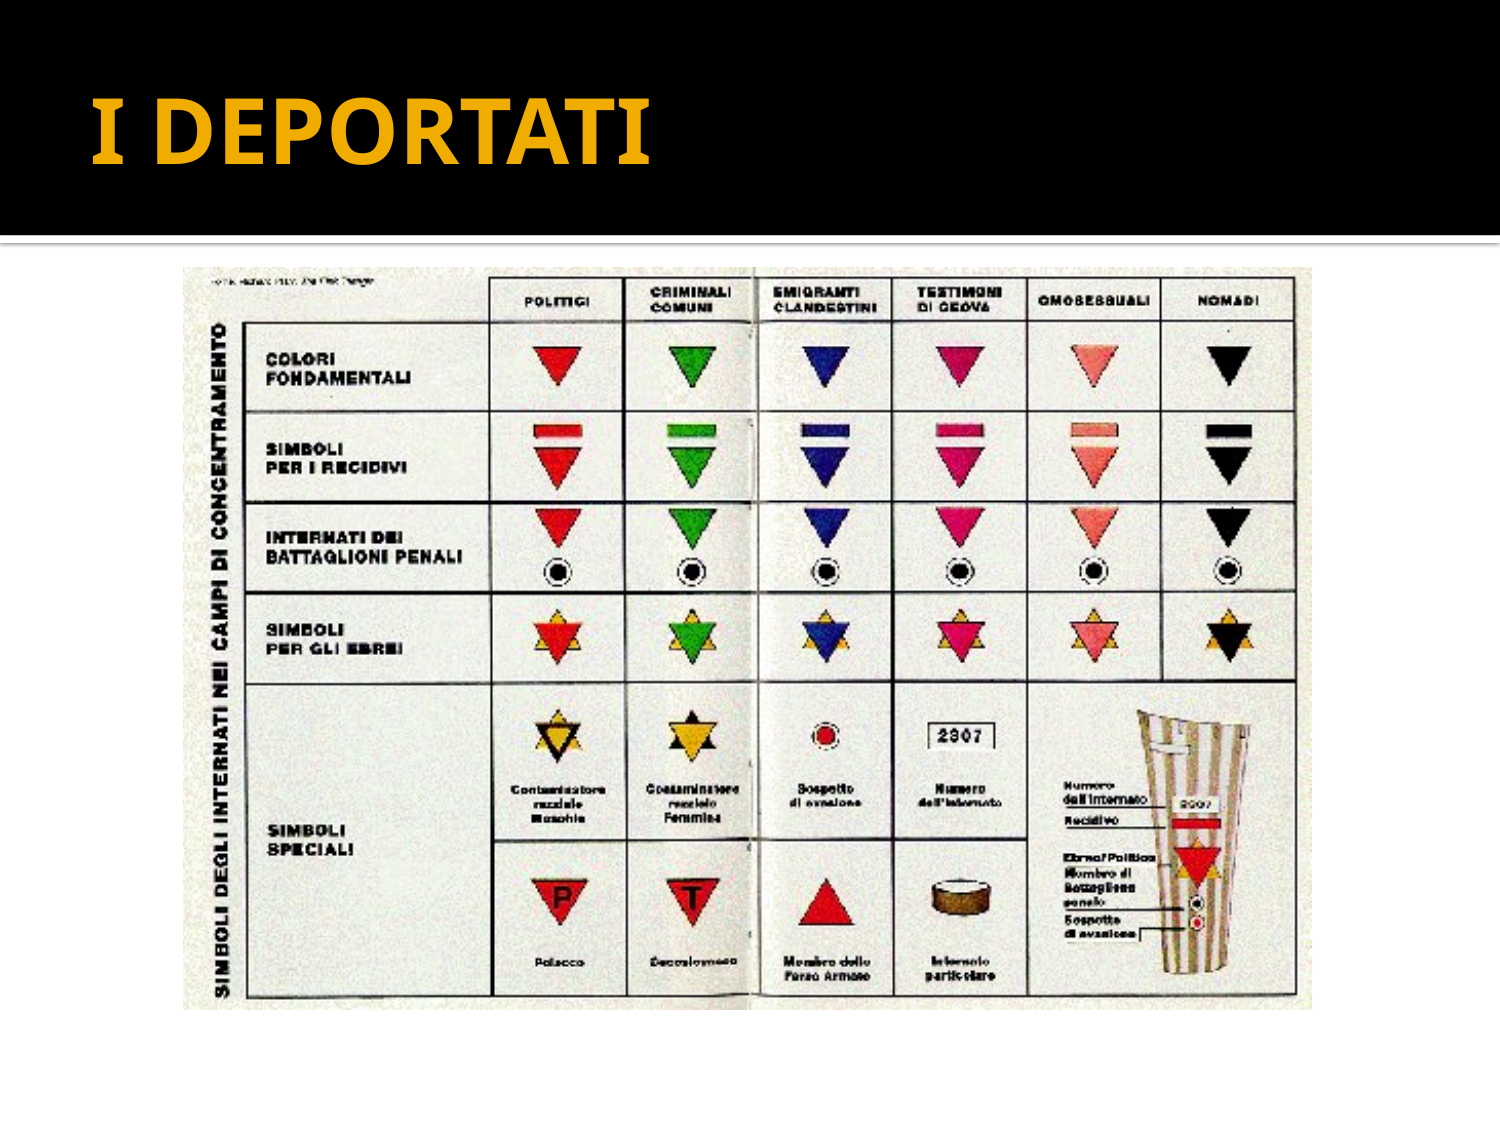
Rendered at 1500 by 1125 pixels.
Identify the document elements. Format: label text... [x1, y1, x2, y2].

title I DEPORTATI [75, 25, 1425, 231]
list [183, 267, 1312, 1010]
